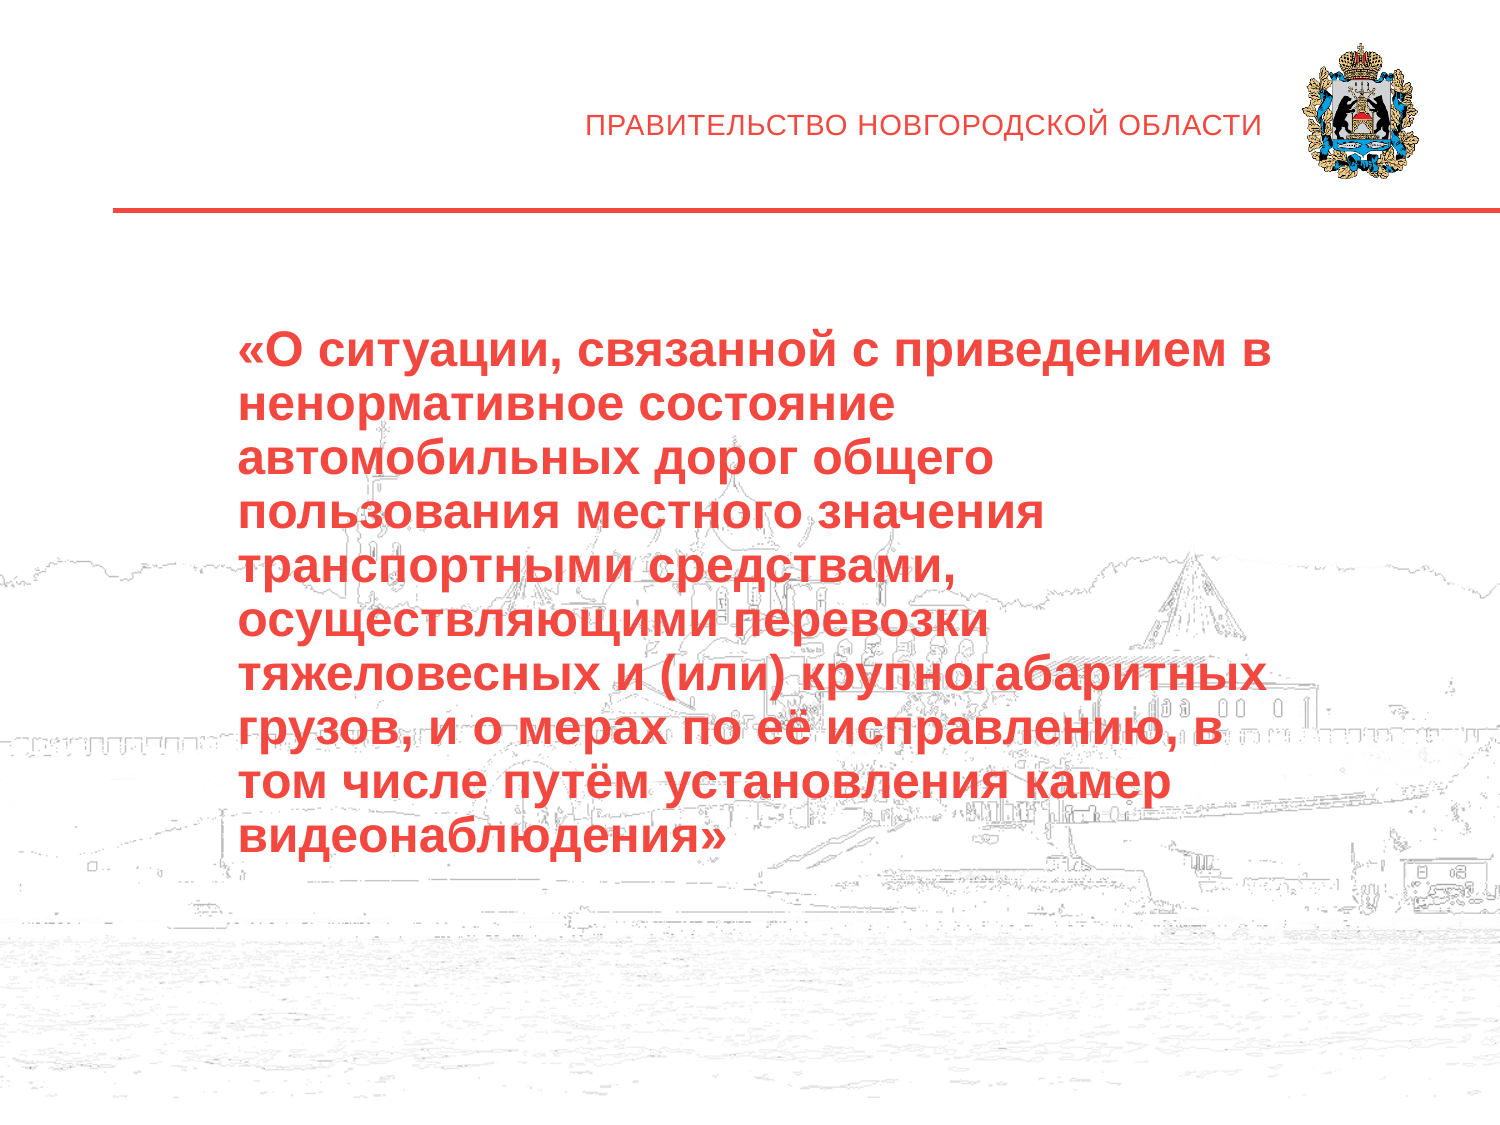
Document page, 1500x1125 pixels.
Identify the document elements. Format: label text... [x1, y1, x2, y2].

picture [1302, 43, 1419, 179]
text_box «О ситуации, связанной с приведением в ненормативное состояние автомобильных дорог общего пользования местного значения транспортными средствами, осуществляющими перевозки тяжеловесных и (или) крупногабаритных грузов, и о мерах по её исправлению, в том числе путём установления камер видеонаблюдения» [222, 315, 1322, 347]
picture [0, 347, 1500, 1098]
text_box ПРАВИТЕЛЬСТВО НОВГОРОДСКОЙ ОБЛАСТИ [570, 102, 1302, 147]
